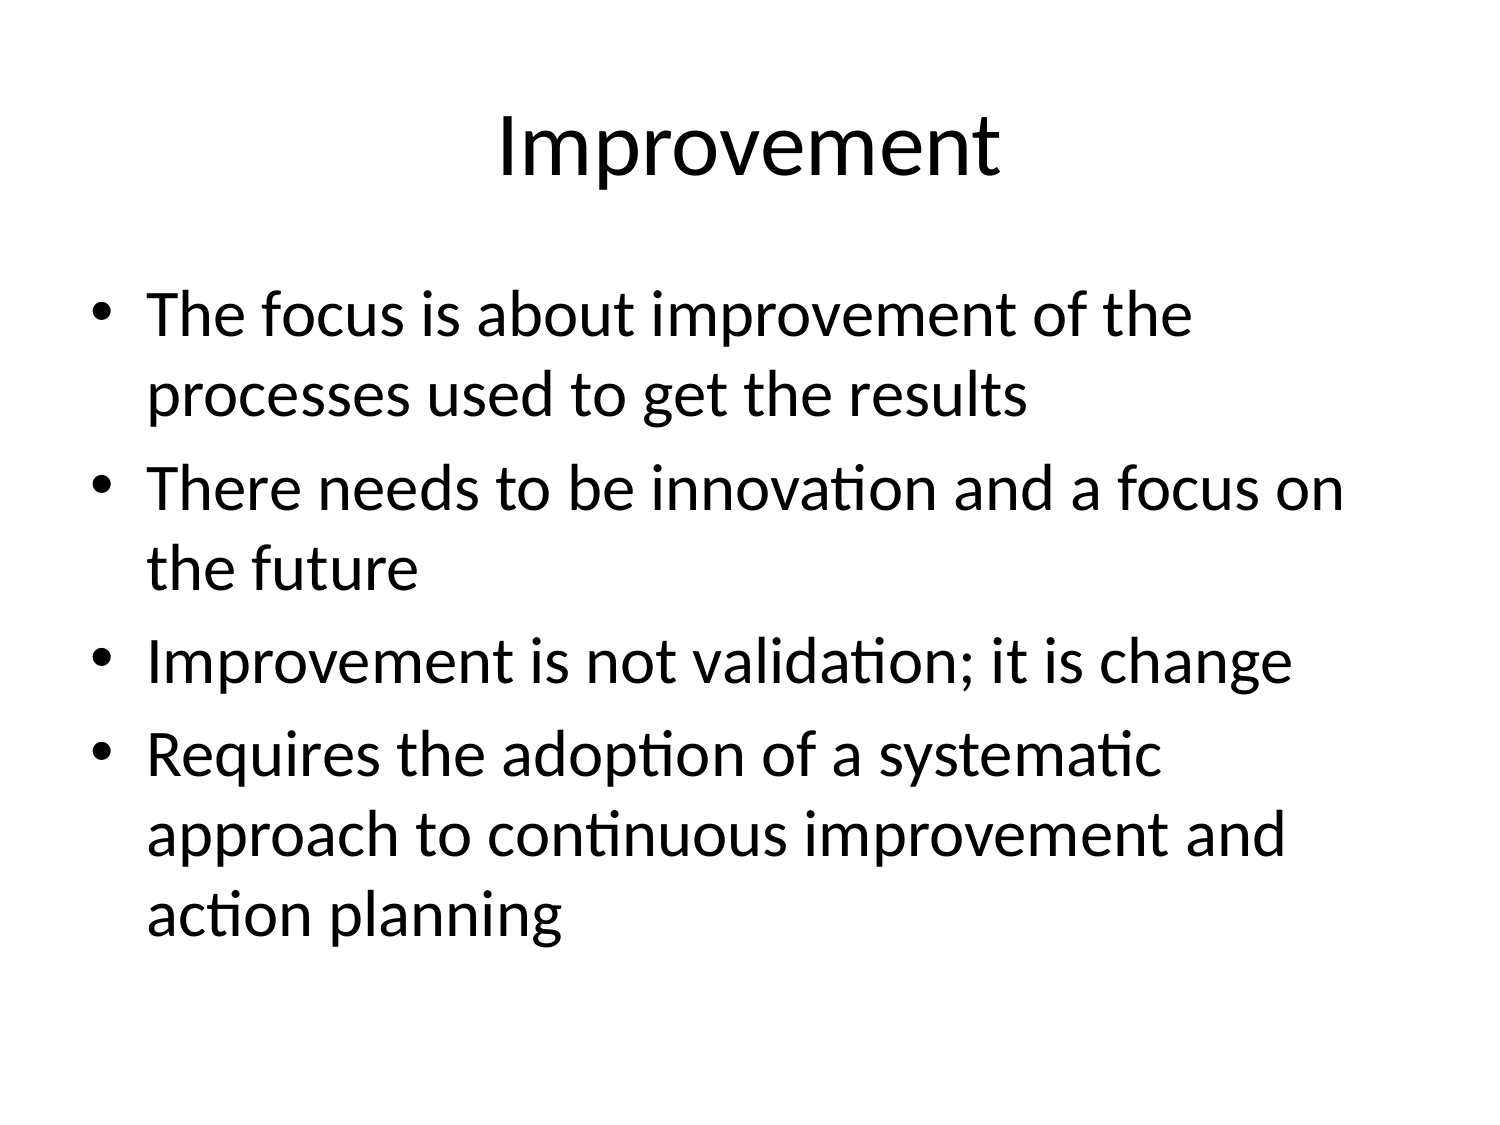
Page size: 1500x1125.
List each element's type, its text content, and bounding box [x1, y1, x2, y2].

title Improvement [75, 45, 1425, 233]
list The focus is about improvement of the processes used to get the results There needs to be innovation and a focus on the future Improvement is not validation; it is change Requires the adoption of a systematic approach to continuous improvement and action planning [75, 262, 1425, 1005]
